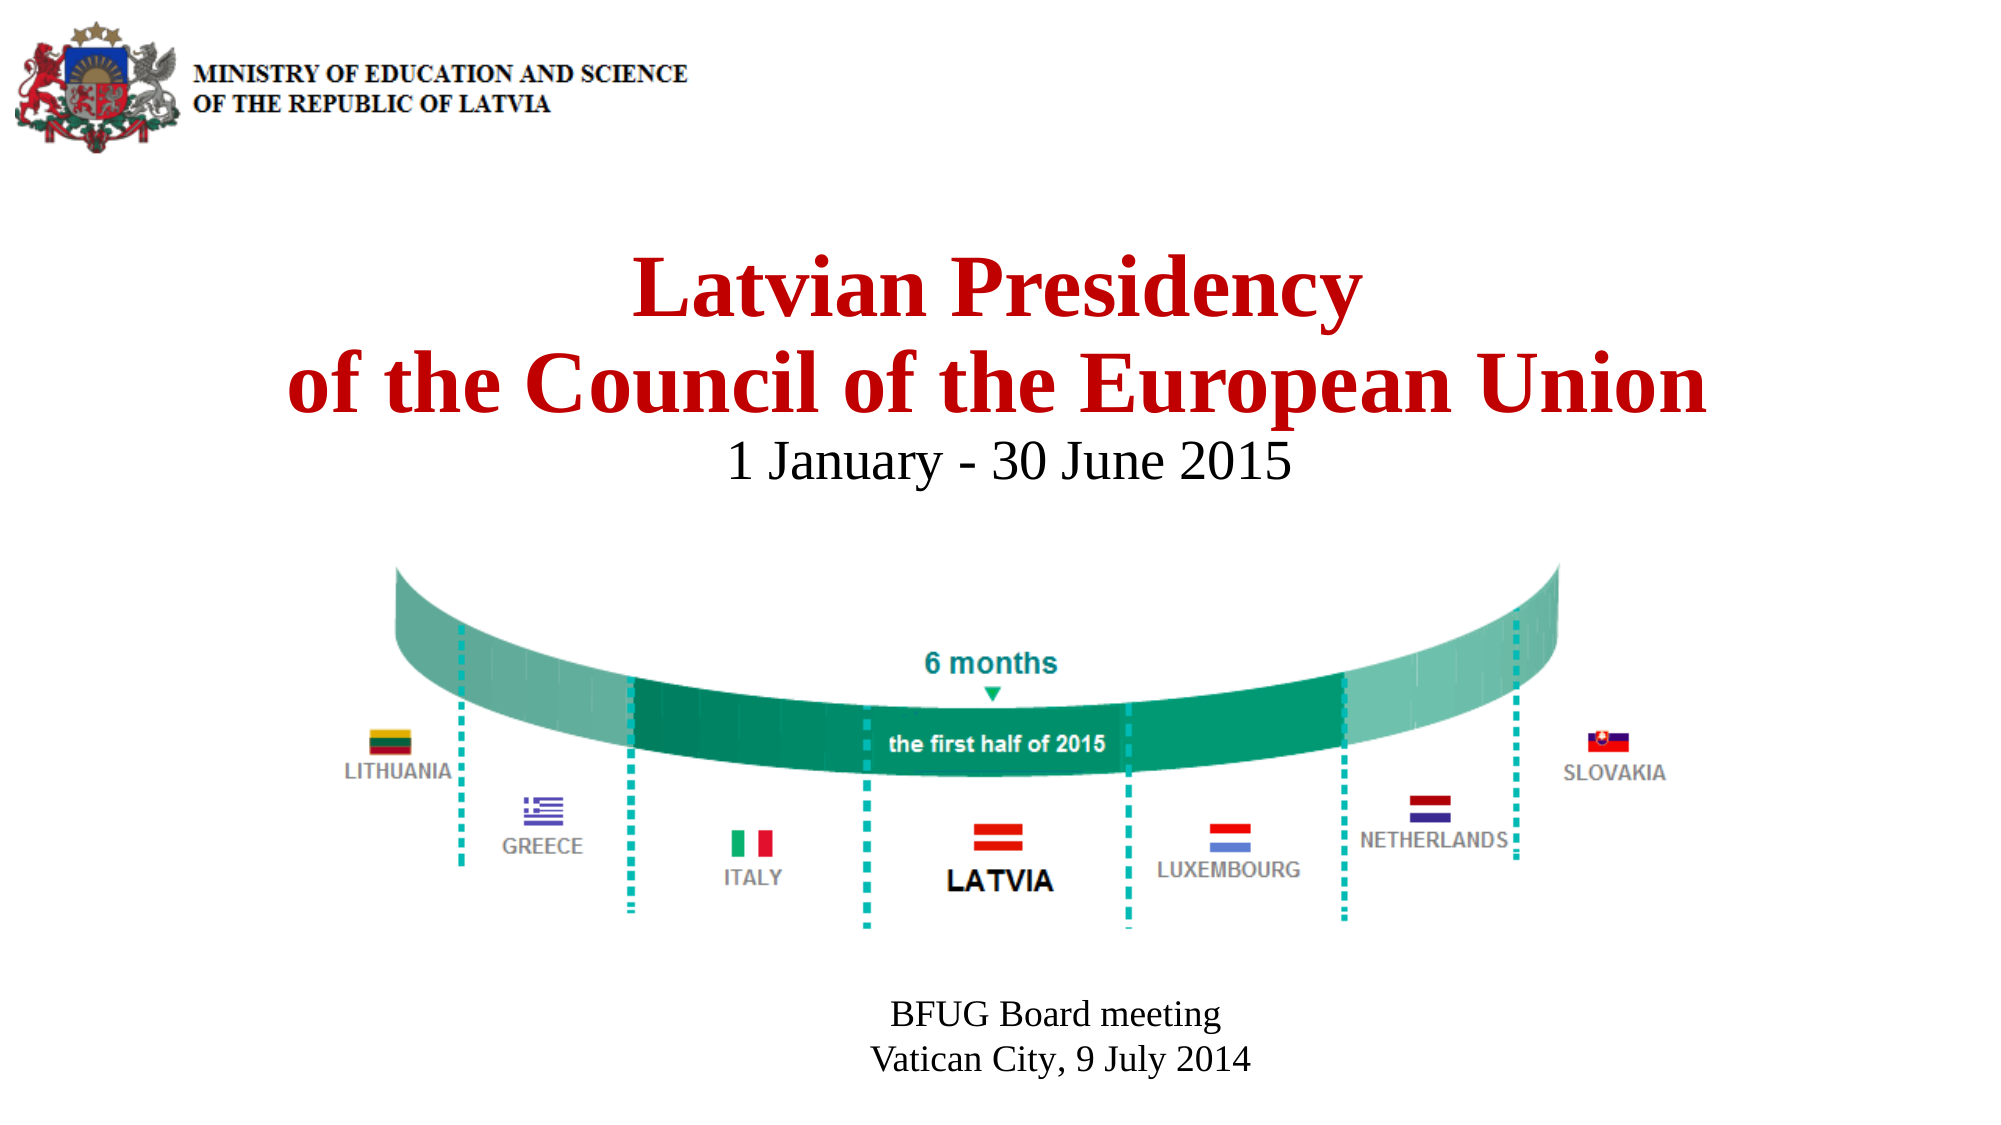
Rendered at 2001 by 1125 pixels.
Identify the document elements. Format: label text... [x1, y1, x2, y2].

title Latvian Presidency of the Council of the European Union 1 January - 30 June 2015 [259, 204, 1760, 500]
text_box BFUG Board meeting Vatican City, 9 July 2014 [171, 981, 1950, 1087]
picture [15, 21, 709, 163]
picture [343, 541, 1676, 951]
